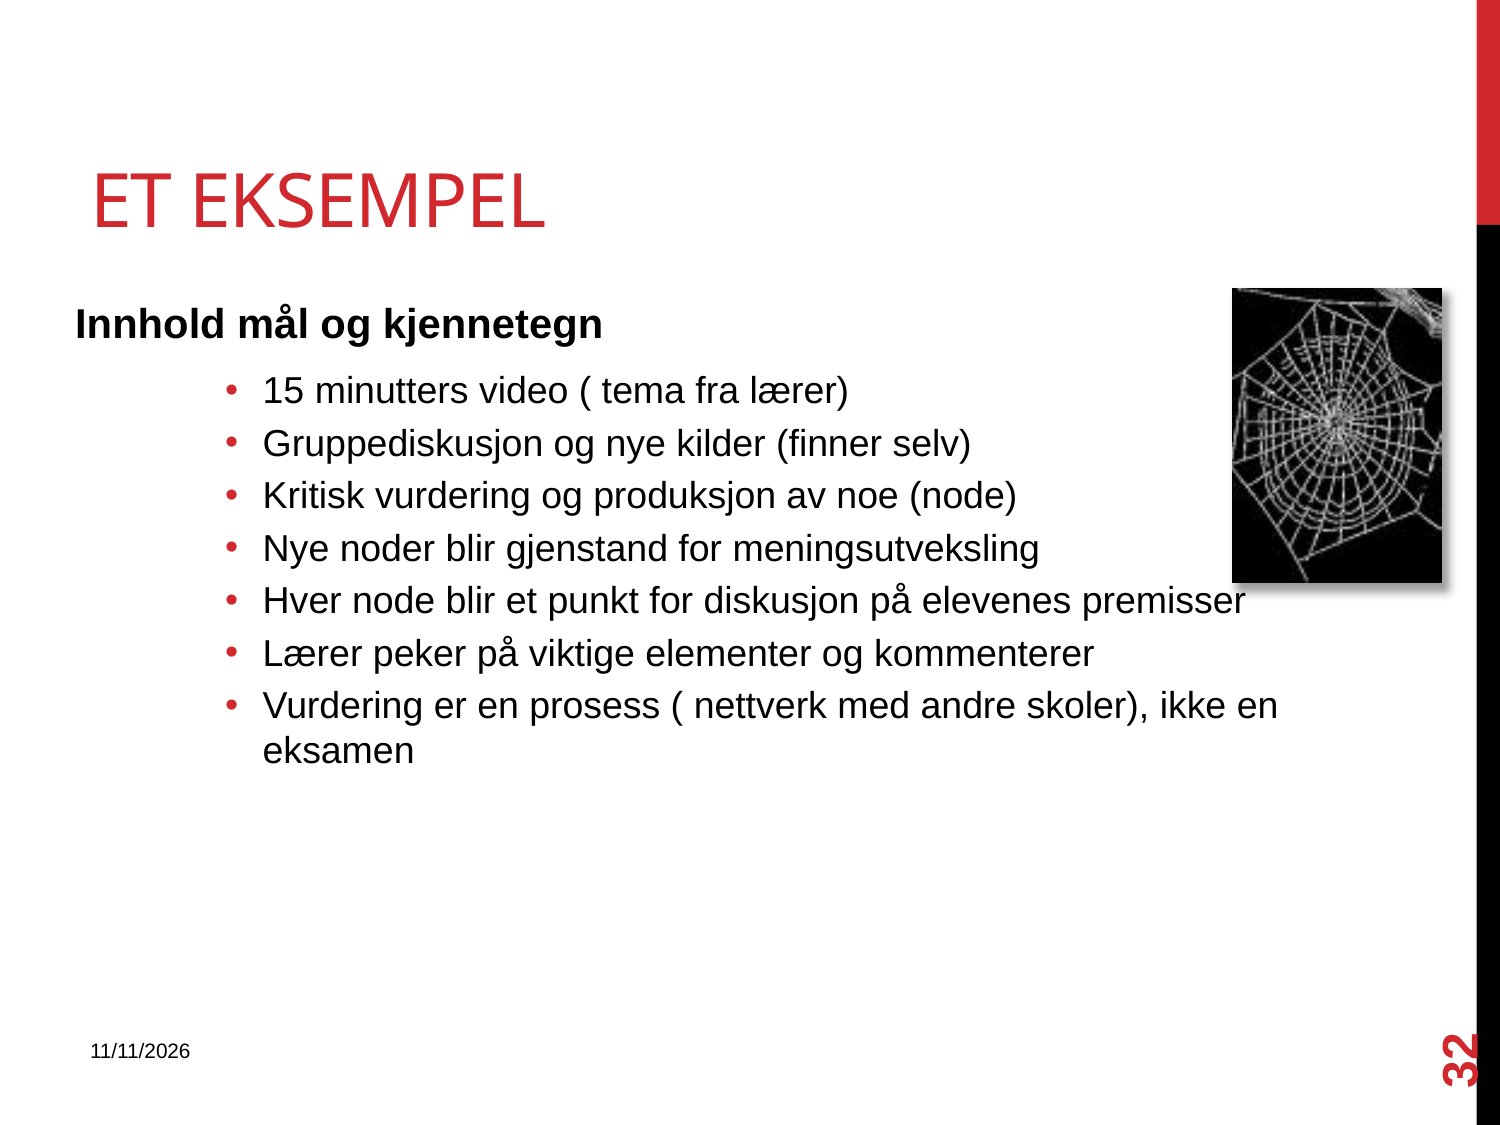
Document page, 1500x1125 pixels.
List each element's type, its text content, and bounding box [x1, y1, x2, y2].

title Et eksempel [75, 25, 1025, 250]
slide_number 32 [1427, 887, 1488, 1104]
list Innhold mål og kjennetegn 15 minutters video ( tema fra lærer) Gruppediskusjon og nye kilder (finner selv) Kritisk vurdering og produksjon av noe (node) Nye noder blir gjenstand for meningsutveksling Hver node blir et punkt for diskusjon på elevenes premisser Lærer peker på viktige elementer og kommenterer Vurdering er en prosess ( nettverk med andre skoler), ikke en eksamen [60, 288, 1442, 993]
picture [1231, 288, 1442, 583]
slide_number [75, 1012, 638, 1063]
